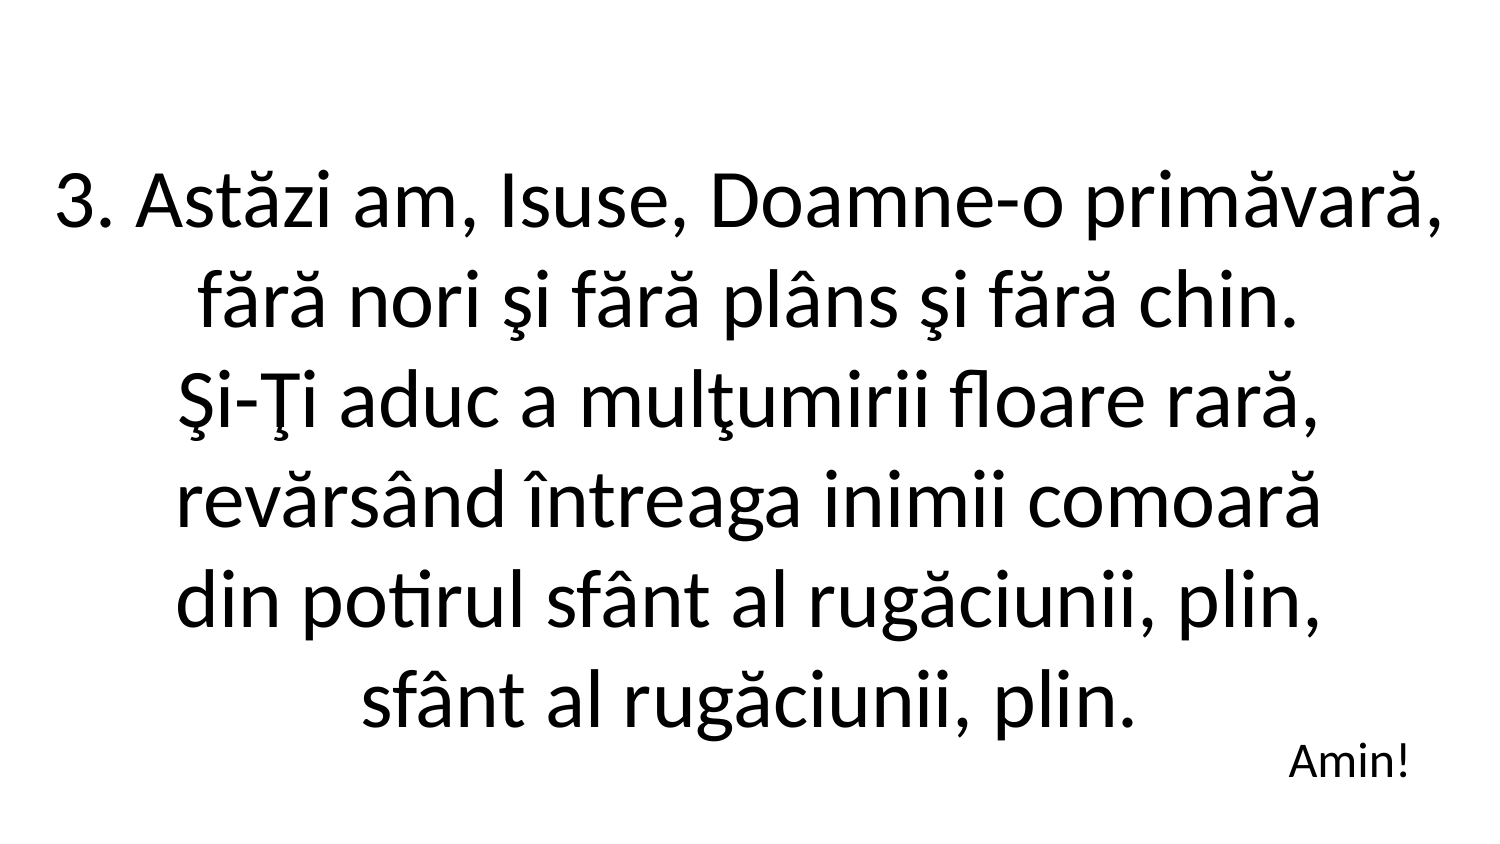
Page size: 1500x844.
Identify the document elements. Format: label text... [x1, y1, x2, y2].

text_box 3. Astăzi am, Isuse, Doamne-o primăvară, fără nori şi fără plâns şi fără chin. Şi-Ţi aduc a mulţumirii floare rară, revărsând întreaga inimii comoară din potirul sfânt al rugăciunii, plin, sfânt al rugăciunii, plin. [38, 92, 1462, 752]
text_box Amin! [1273, 674, 1427, 795]
